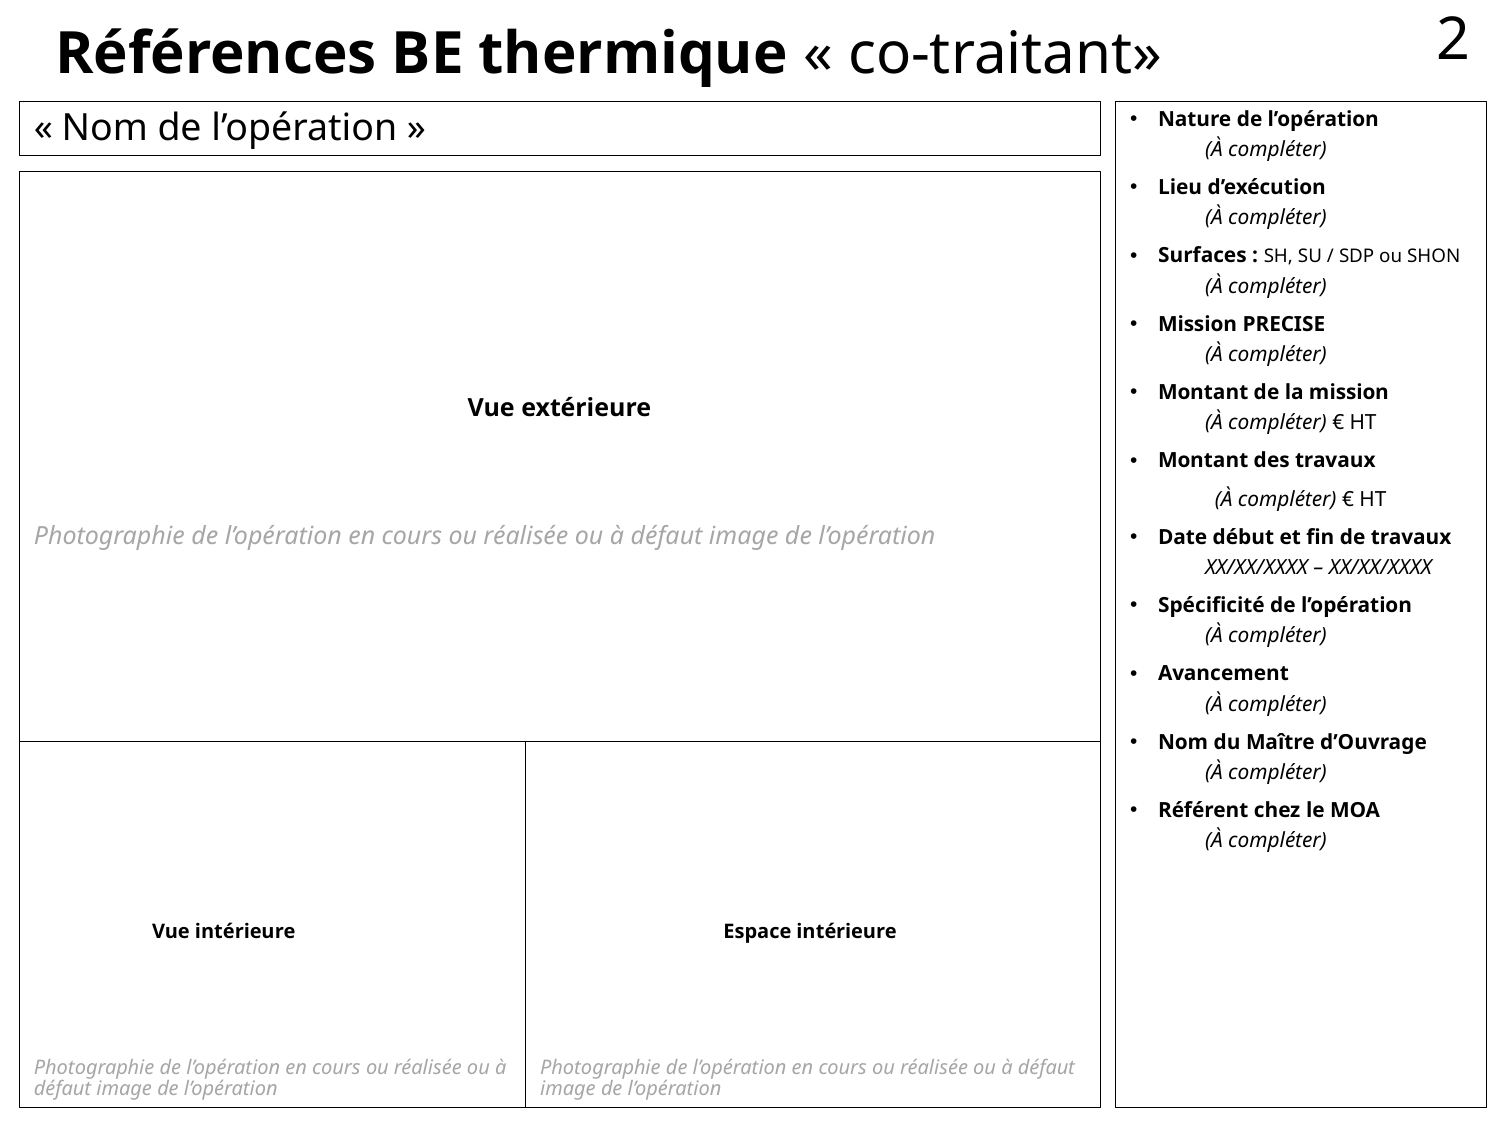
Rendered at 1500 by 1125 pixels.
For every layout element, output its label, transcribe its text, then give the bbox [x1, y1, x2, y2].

list 2 [1407, 1, 1500, 81]
list « Nom de l’opération » [18, 106, 1101, 156]
text_box Vue intérieure Photographie de l’opération en cours ou réalisée ou à défaut image de l’opération [18, 741, 525, 1108]
text_box Espace intérieure Photographie de l’opération en cours ou réalisée ou à défaut image de l’opération [525, 741, 1101, 1108]
list Nature de l’opération (À compléter) Lieu d’exécution (À compléter) Surfaces : SH, SU / SDP ou SHON (À compléter) Mission PRECISE (À compléter) Montant de la mission (À compléter) € HT Montant des travaux (À compléter) € HT Date début et fin de travaux XX/XX/XXXX – XX/XX/XXXX Spécificité de l’opération (À compléter) Avancement (À compléter) Nom du Maître d’Ouvrage (À compléter) Référent chez le MOA (À compléter) [1115, 100, 1486, 1108]
list Vue extérieure Photographie de l’opération en cours ou réalisée ou à défaut image de l’opération [18, 171, 1101, 741]
text_box Références BE thermique « co-traitant» [0, 0, 1284, 106]
